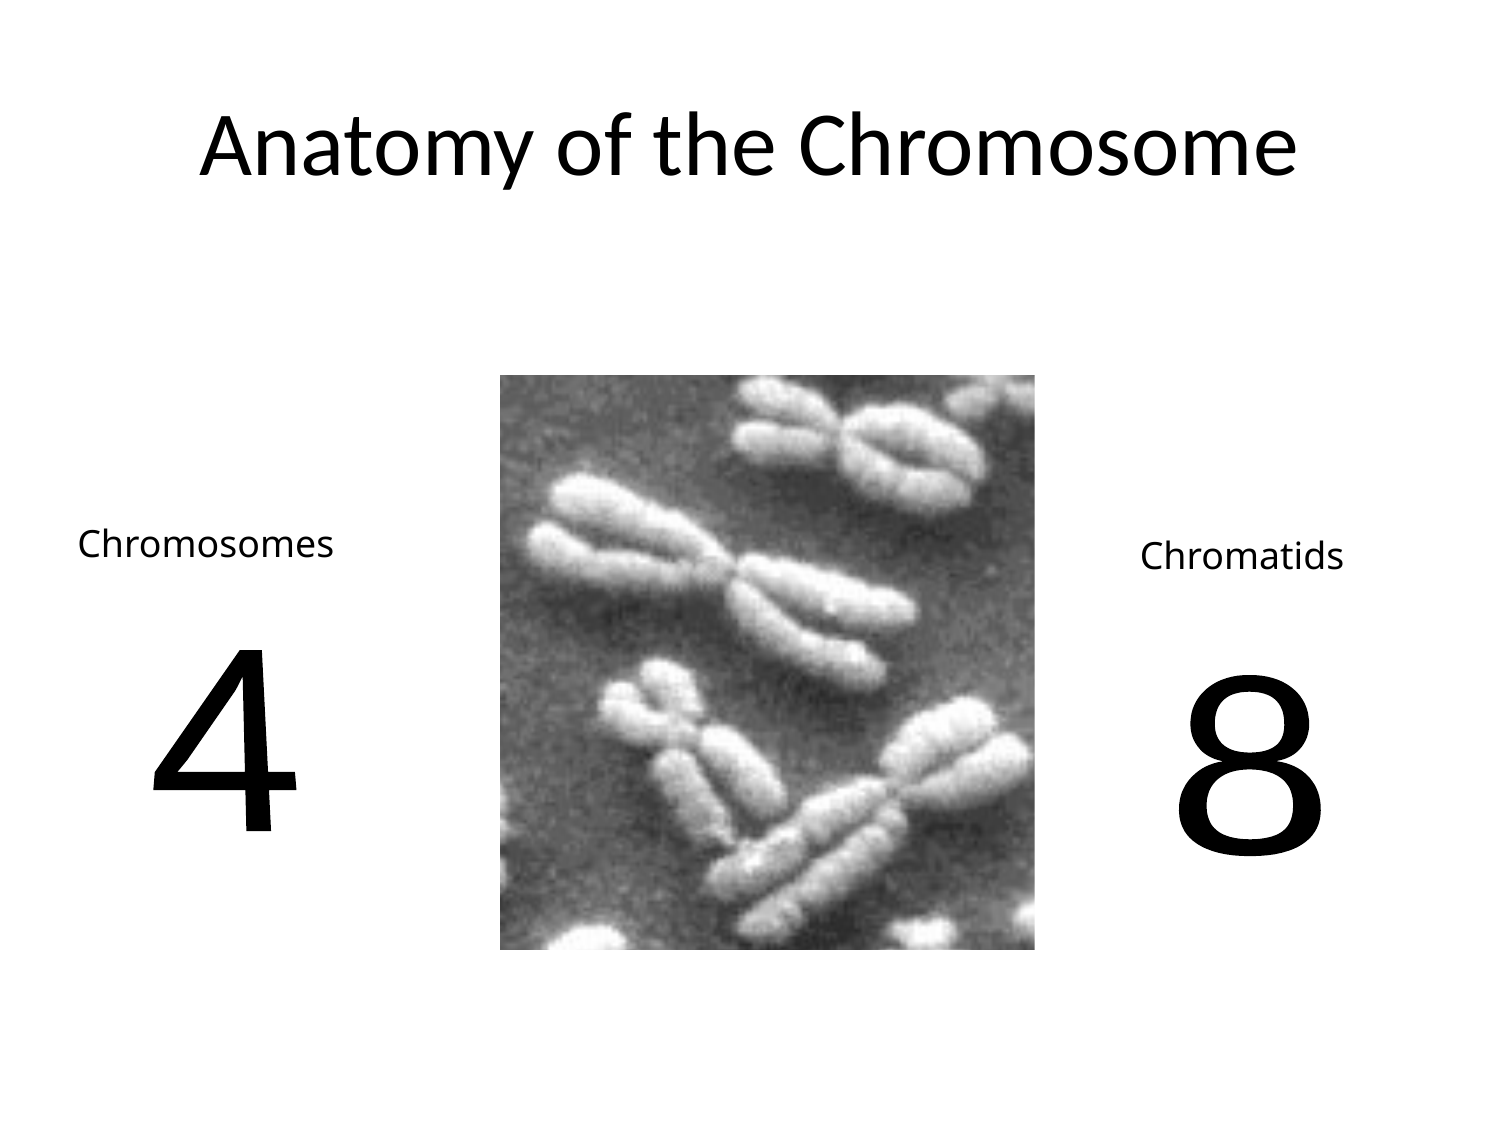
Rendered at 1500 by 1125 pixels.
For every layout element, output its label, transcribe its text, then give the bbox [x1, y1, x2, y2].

text_box Chromosomes [62, 512, 413, 573]
title Anatomy of the Chromosome [75, 45, 1425, 233]
text_box Chromatids [1124, 524, 1413, 585]
picture [499, 374, 1035, 951]
